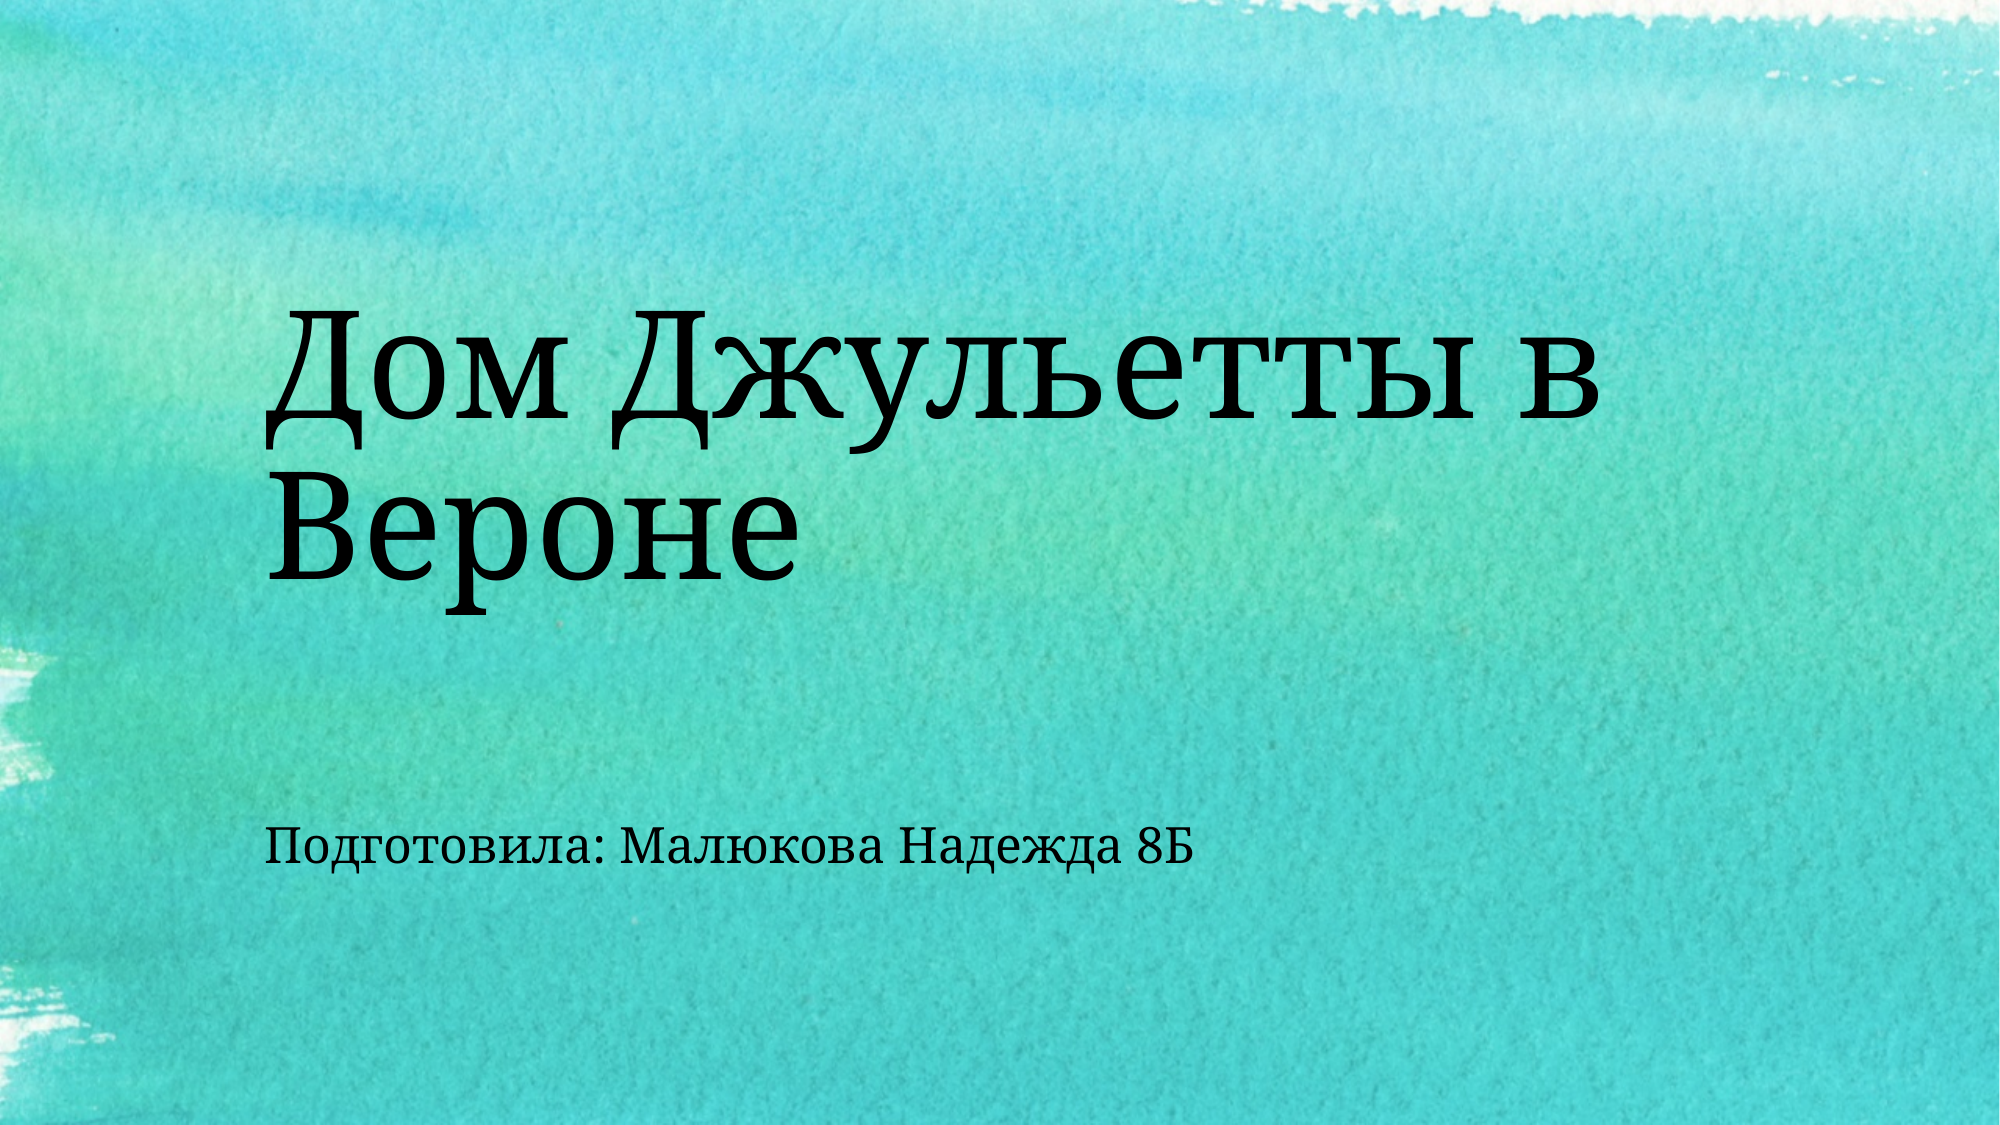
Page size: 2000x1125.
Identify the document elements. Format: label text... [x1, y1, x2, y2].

title Дом Джульетты в Вероне [249, 224, 1750, 800]
subtitle Подготовила: Малюкова Надежда 8Б [249, 812, 1600, 988]
picture [0, 0, 2000, 1125]
